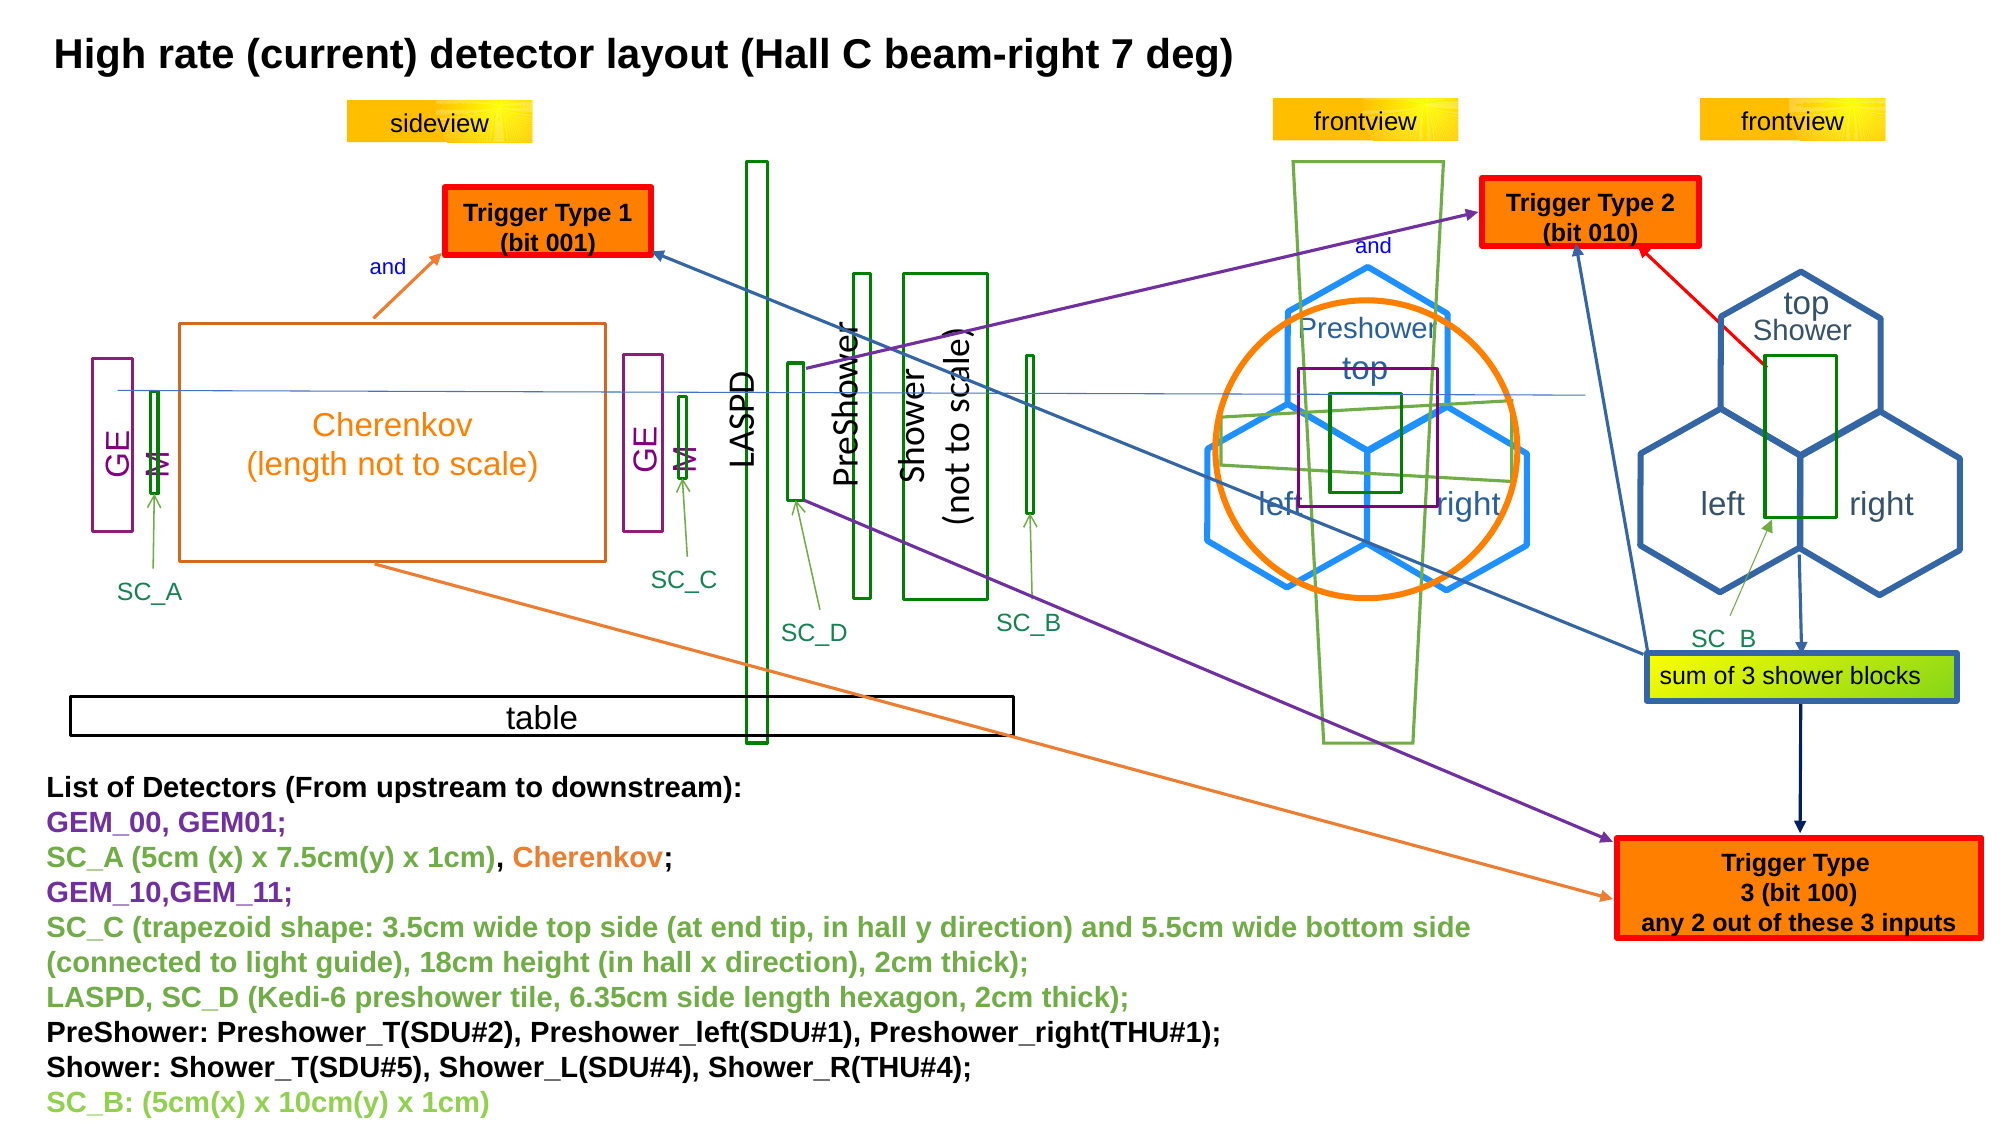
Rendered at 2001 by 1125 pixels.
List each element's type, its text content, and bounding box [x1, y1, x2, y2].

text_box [1187, 98, 1562, 390]
text_box [1026, 405, 1034, 514]
text_box [1026, 355, 1034, 390]
text_box [1571, 243, 1627, 535]
text_box [1793, 704, 1807, 834]
text_box [1014, 736, 1613, 902]
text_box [1187, 396, 1562, 744]
text_box Trigger Type 2 (bit 010) [1562, 177, 1627, 246]
text_box SC_B [1014, 599, 1082, 648]
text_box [117, 390, 1586, 396]
text_box High rate (current) detector layout (Hall C beam-right 7 deg) [40, 19, 1285, 108]
text_box List of Detectors (From upstream to downstream): GEM_00, GEM01; SC_A (5cm (x) x 7.5cm(y) x 1cm), Cherenkov; GEM_10,GEM_11; SC_C (trapezoid shape: 3.5cm wide top side (at end tip, in hall y direction) and 5.5cm wide bottom side (connected to light guide), 18cm height (in hall x direction), 2cm thick); LASPD, SC_D (Kedi-6 preshower tile, 6.35cm side length hexagon, 2cm thick); PreShower: Preshower_T(SDU#2), Preshower_left(SDU#1), Preshower_right(THU#1); Shower: Shower_T(SDU#5), Shower_L(SDU#4), Shower_R(THU#4); SC_B: (5cm(x) x 10cm(y) x 1cm) [33, 762, 1539, 1119]
text_box [1380, 744, 1613, 843]
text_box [70, 100, 1014, 744]
text_box Trigger Type 3 (bit 100) any 2 out of these 3 inputs [1616, 837, 1982, 938]
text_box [1627, 98, 1975, 701]
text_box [356, 245, 443, 319]
text_box [1026, 396, 1034, 406]
